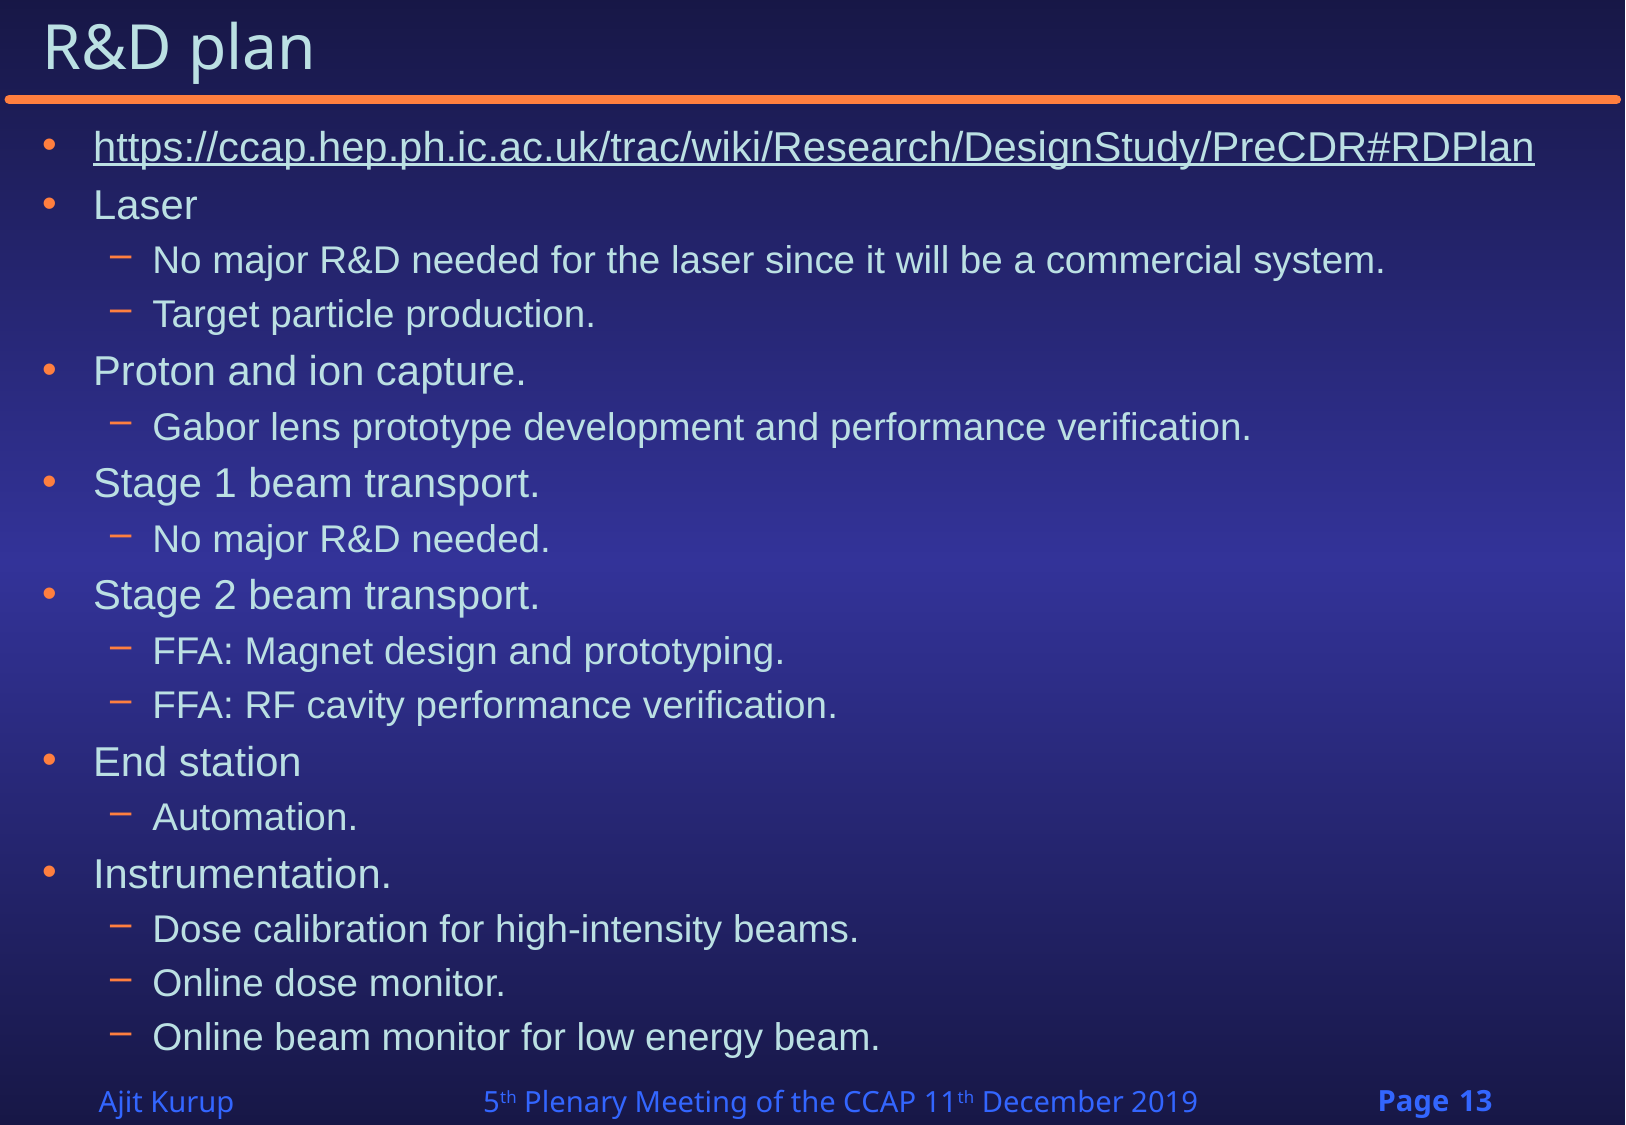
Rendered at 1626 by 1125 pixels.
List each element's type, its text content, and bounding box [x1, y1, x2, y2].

list https://ccap.hep.ph.ic.ac.uk/trac/wiki/Research/DesignStudy/PreCDR#RDPlan Laser No major R&D needed for the laser since it will be a commercial system. Target particle production. Proton and ion capture. Gabor lens prototype development and performance verification. Stage 1 beam transport. No major R&D needed. Stage 2 beam transport. FFA: Magnet design and prototyping. FFA: RF cavity performance verification. End station Automation. Instrumentation. Dose calibration for high-intensity beams. Online dose monitor. Online beam monitor for low energy beam. [25, 110, 1608, 1074]
title R&D plan [27, 0, 1490, 90]
